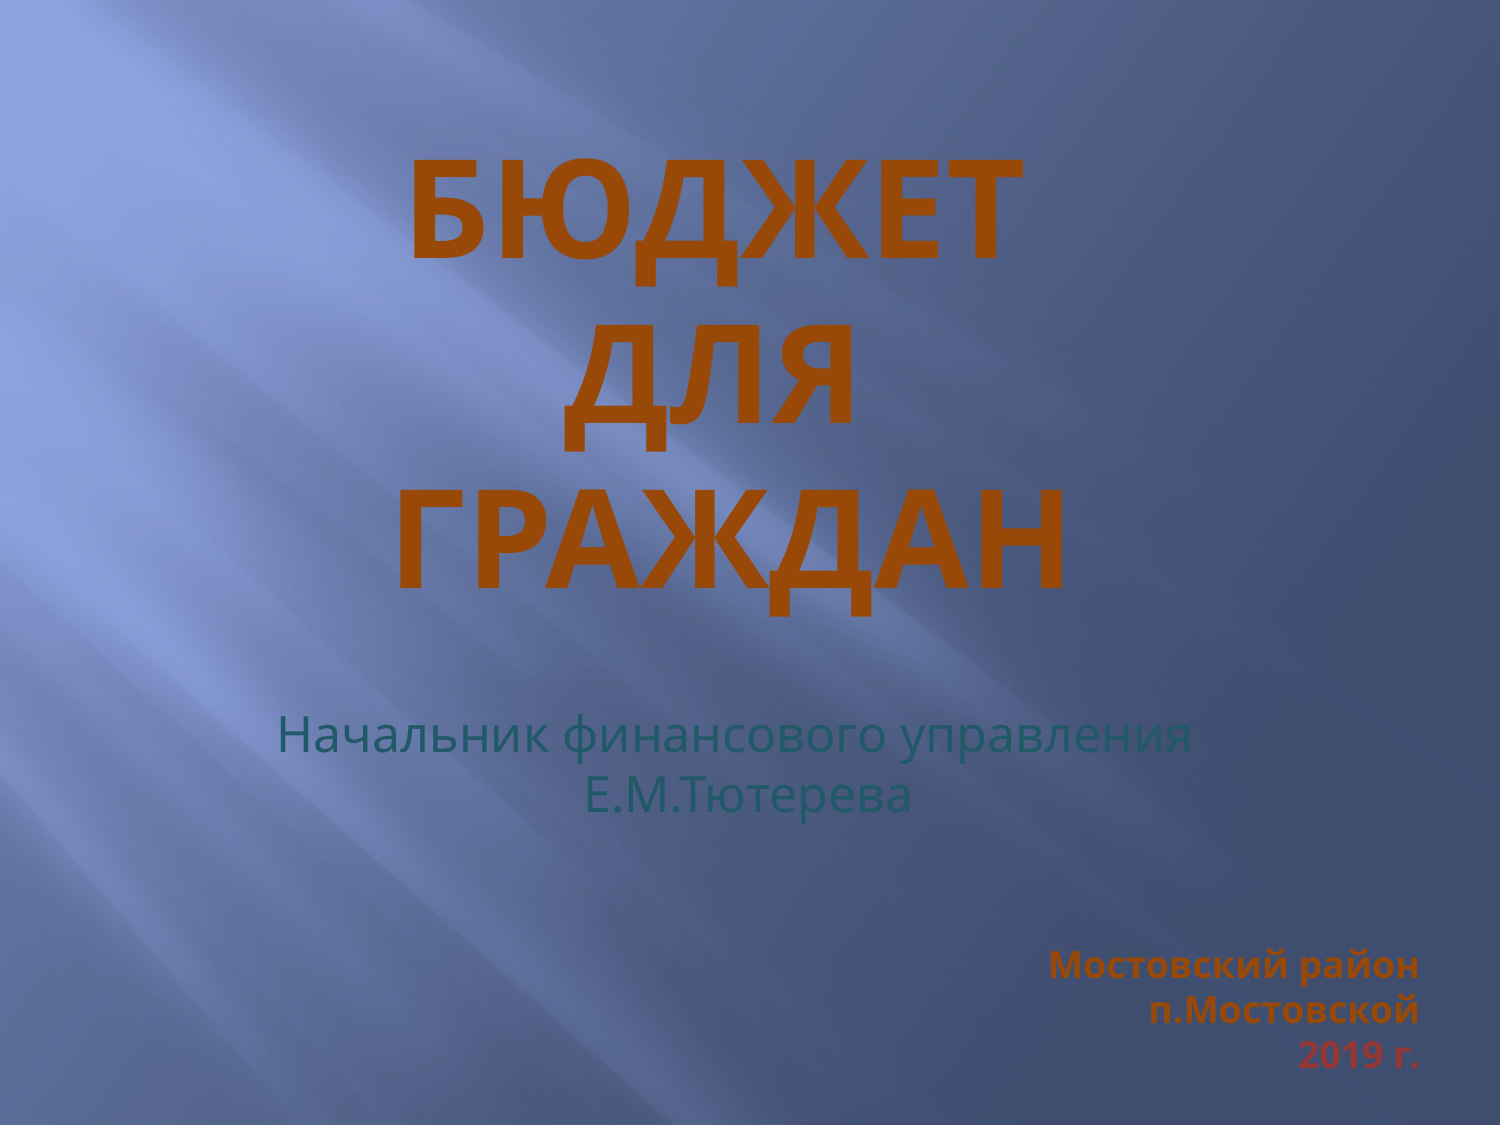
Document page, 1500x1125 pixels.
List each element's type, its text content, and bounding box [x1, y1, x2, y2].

text_box Начальник финансового управления Е.М.Тютерева [242, 645, 1255, 830]
text_box Мостовский район п.Мостовской 2019 г. [375, 933, 1436, 1084]
text_box БЮДЖЕТ ДЛЯ ГРАЖДАН [100, 113, 1365, 624]
